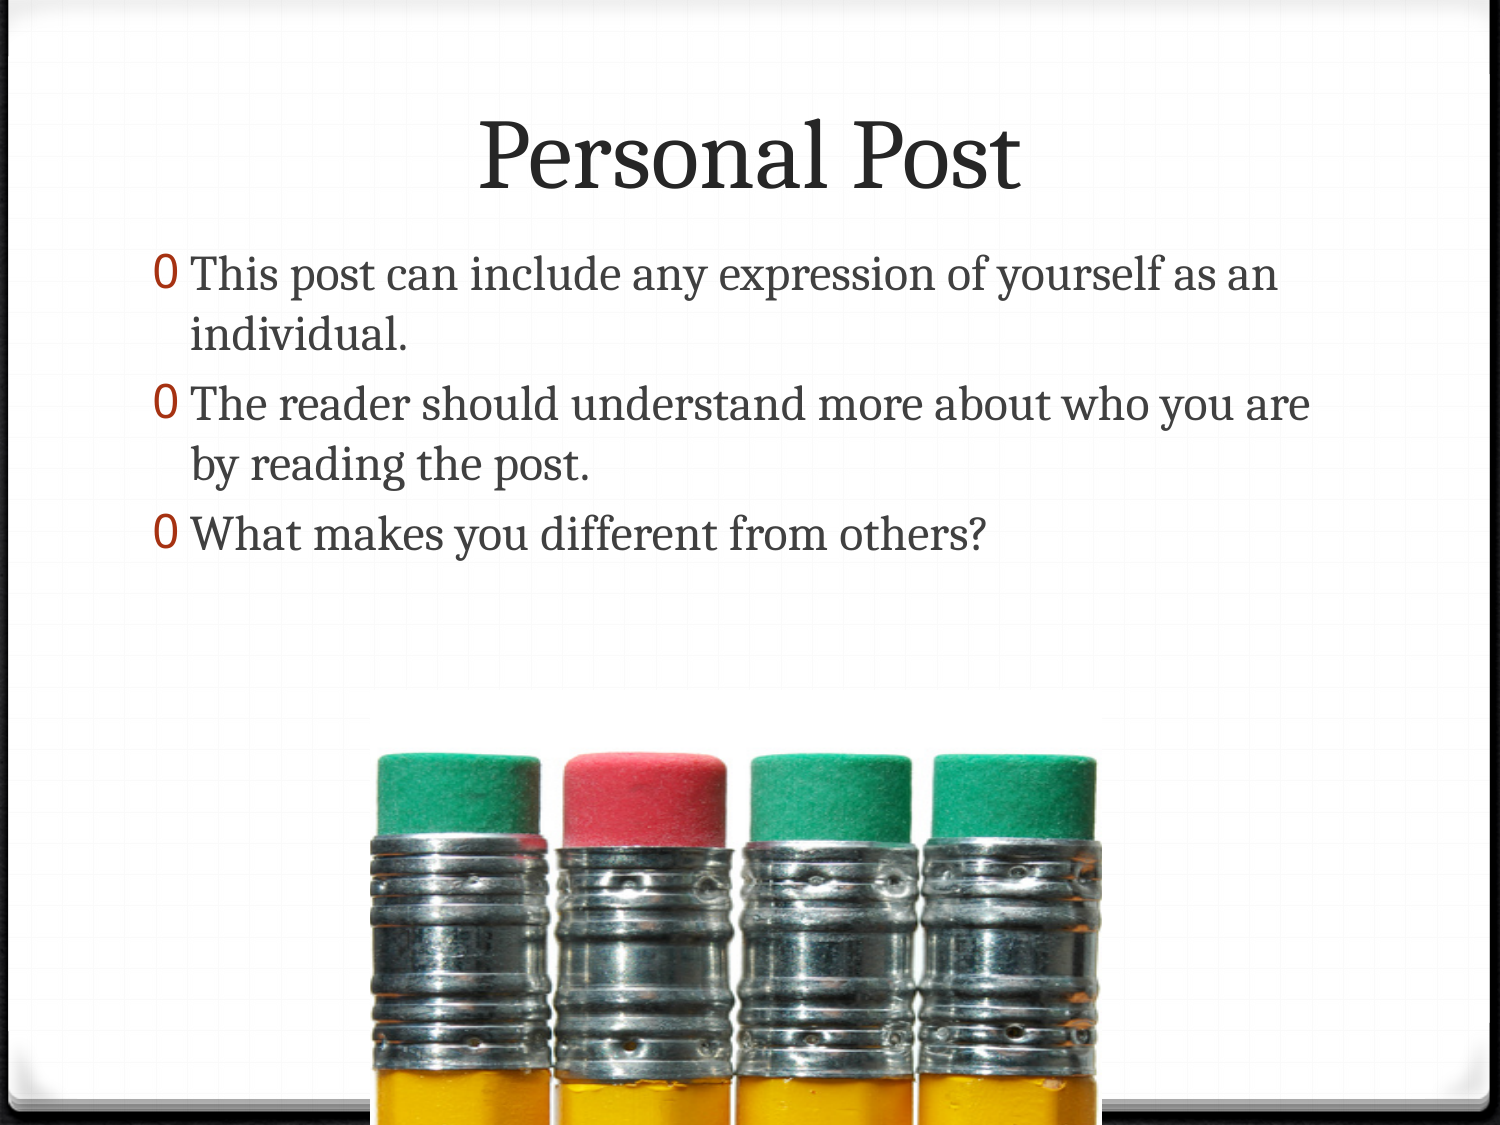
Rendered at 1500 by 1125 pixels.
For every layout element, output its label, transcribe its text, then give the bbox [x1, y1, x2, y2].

title Personal Post [90, 30, 1410, 268]
list This post can include any expression of yourself as an individual. The reader should understand more about who you are by reading the post. What makes you different from others? [137, 233, 1363, 983]
picture [0, 0, 1500, 1125]
